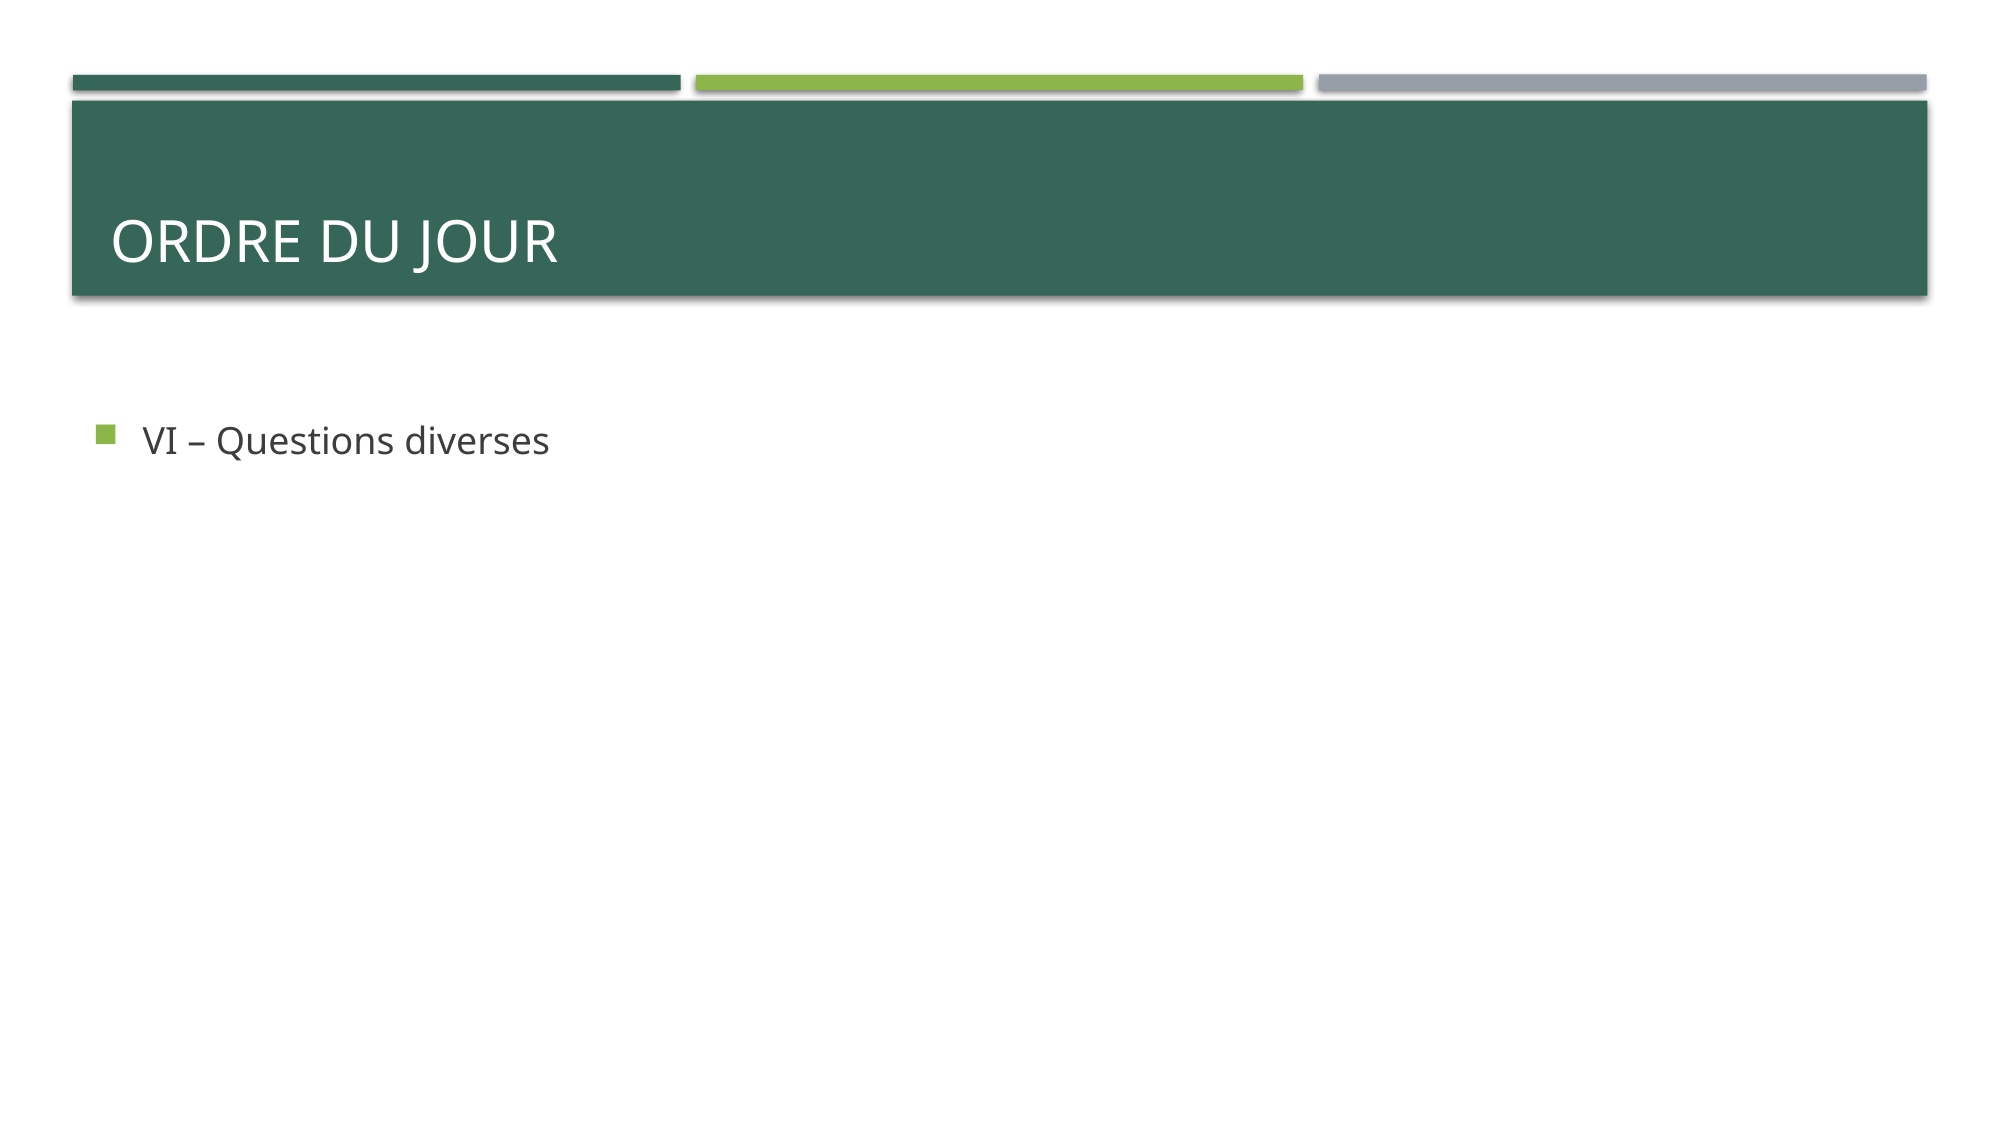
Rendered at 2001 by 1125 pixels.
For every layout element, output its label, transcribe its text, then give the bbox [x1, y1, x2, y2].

text_box ORDRE DU JOUR [95, 115, 1905, 282]
text_box VI – Questions diverses [77, 332, 1887, 936]
